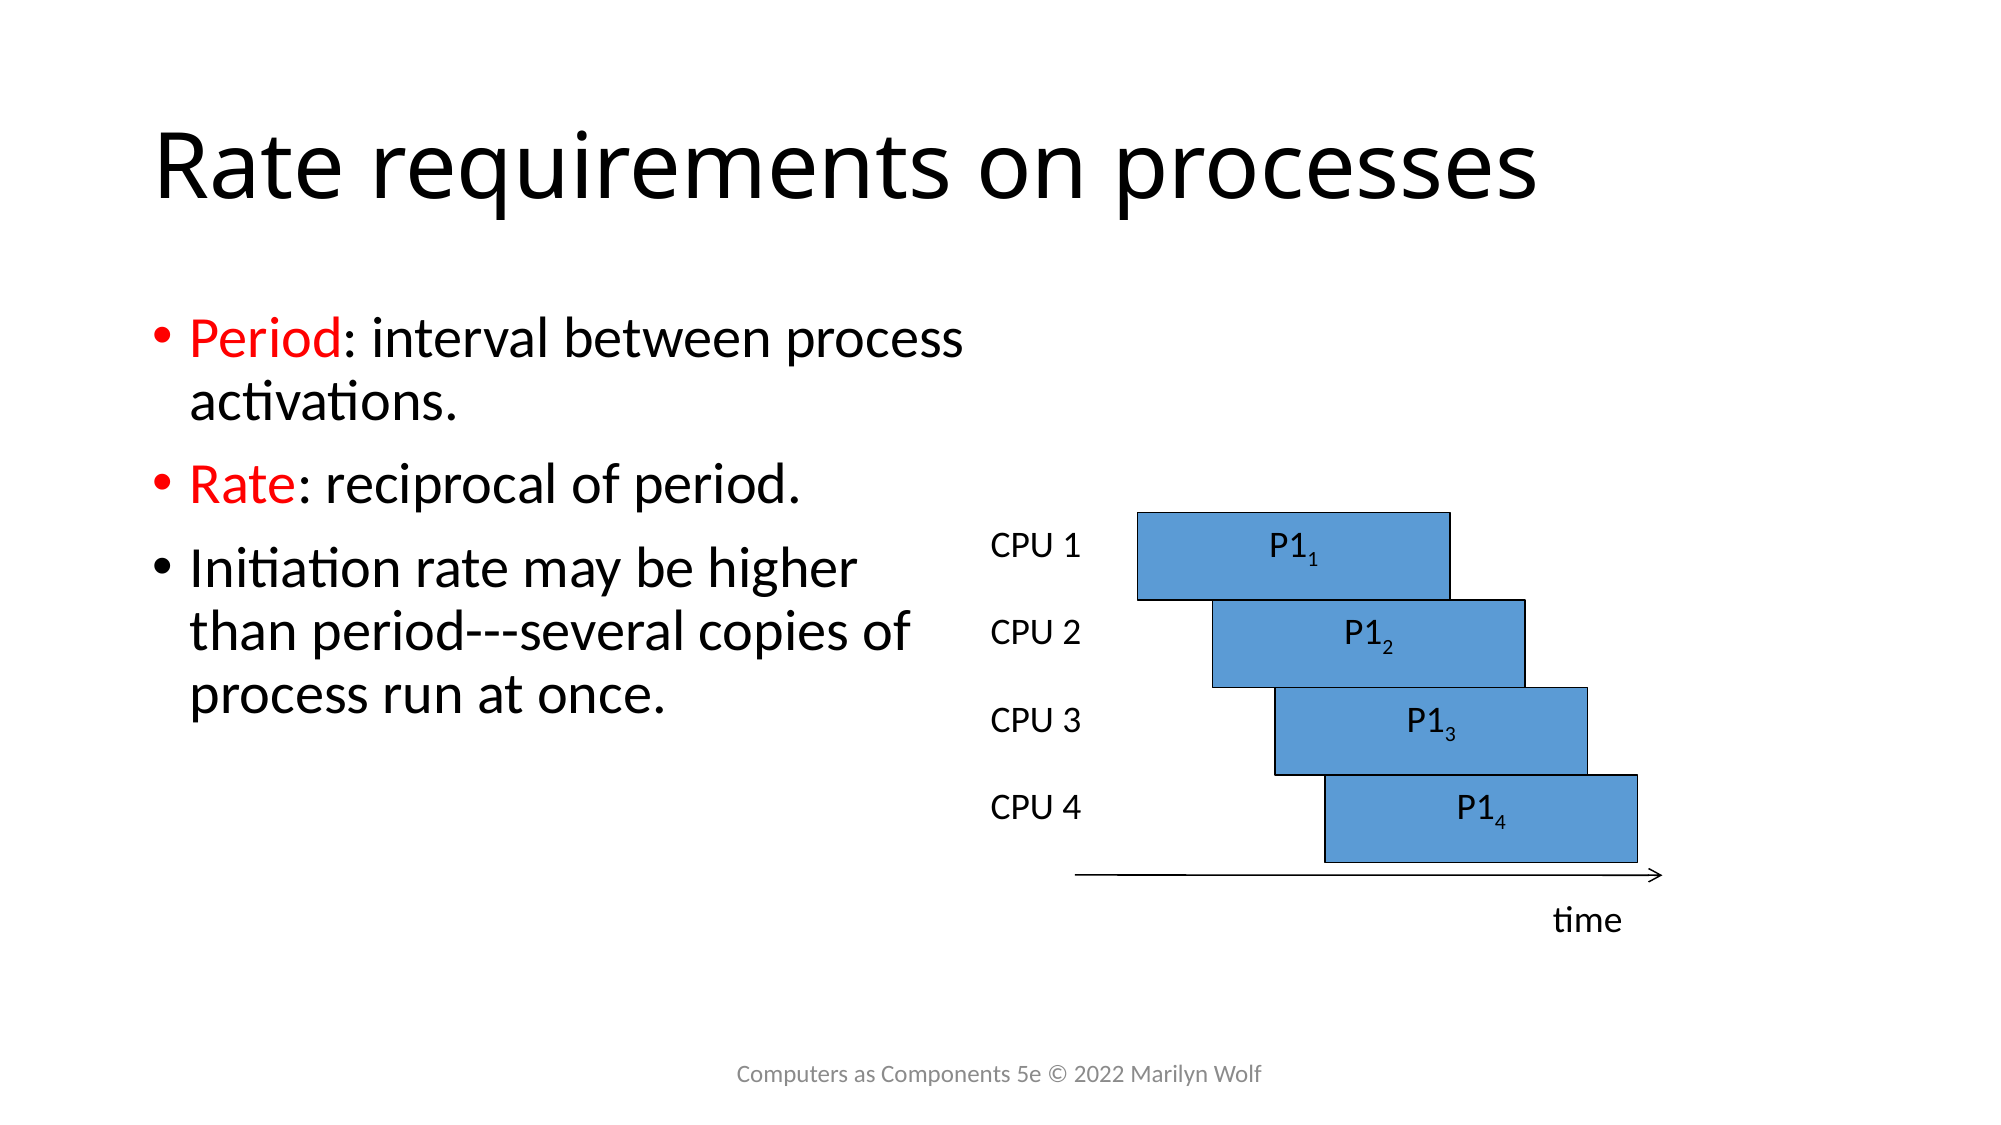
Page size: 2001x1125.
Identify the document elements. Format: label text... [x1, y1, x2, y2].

text_box CPU 1 [975, 512, 1097, 573]
title Rate requirements on processes [137, 59, 1863, 278]
list Period: interval between process activations. Rate: reciprocal of period. Initiation rate may be higher than period---several copies of process run at once. [137, 299, 988, 1014]
text_box CPU 4 [975, 774, 1097, 835]
text_box P14 [1324, 774, 1638, 863]
text_box P12 [1212, 599, 1525, 688]
text_box CPU 2 [975, 599, 1097, 660]
text_box P13 [1274, 687, 1588, 775]
text_box CPU 3 [975, 687, 1097, 748]
text_box P11 [1137, 512, 1450, 600]
text_box time [1538, 887, 1638, 948]
footer Computers as Components 5e © 2022 Marilyn Wolf [662, 1042, 1338, 1103]
